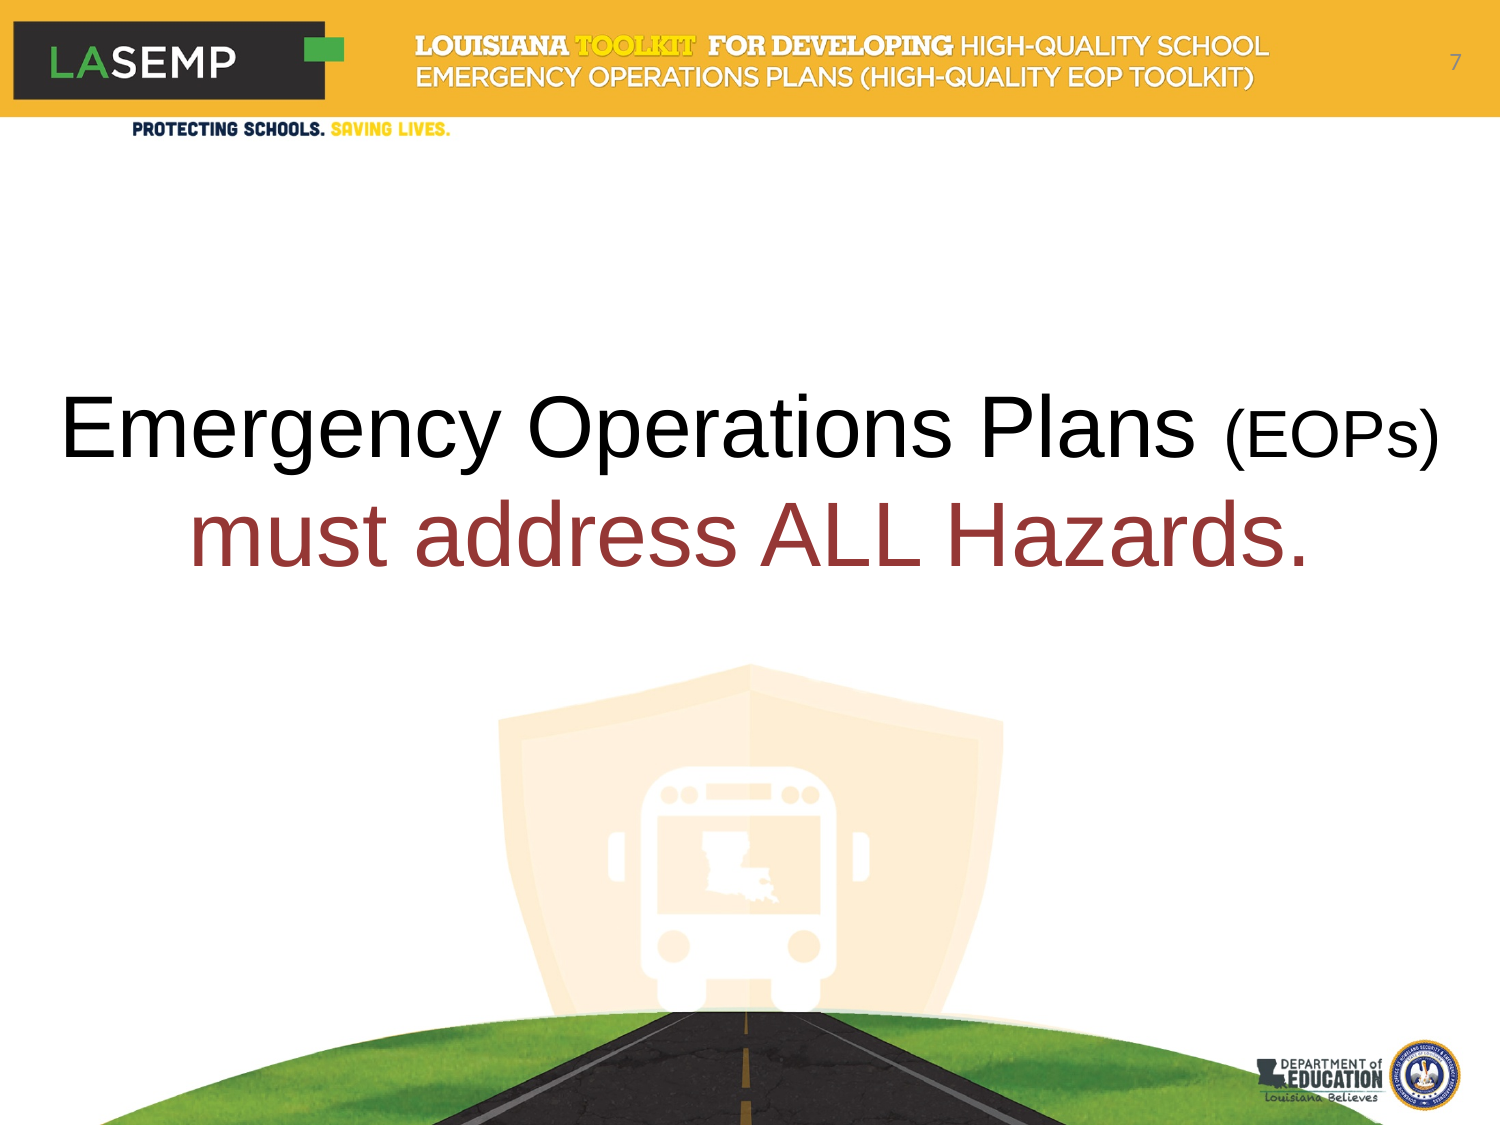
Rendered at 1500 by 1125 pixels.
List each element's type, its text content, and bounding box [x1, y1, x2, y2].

list Emergency Operations Plans (EOPs) must address ALL Hazards. [24, 362, 1478, 625]
slide_number 7 [1127, 30, 1478, 91]
picture [0, 0, 1500, 1125]
